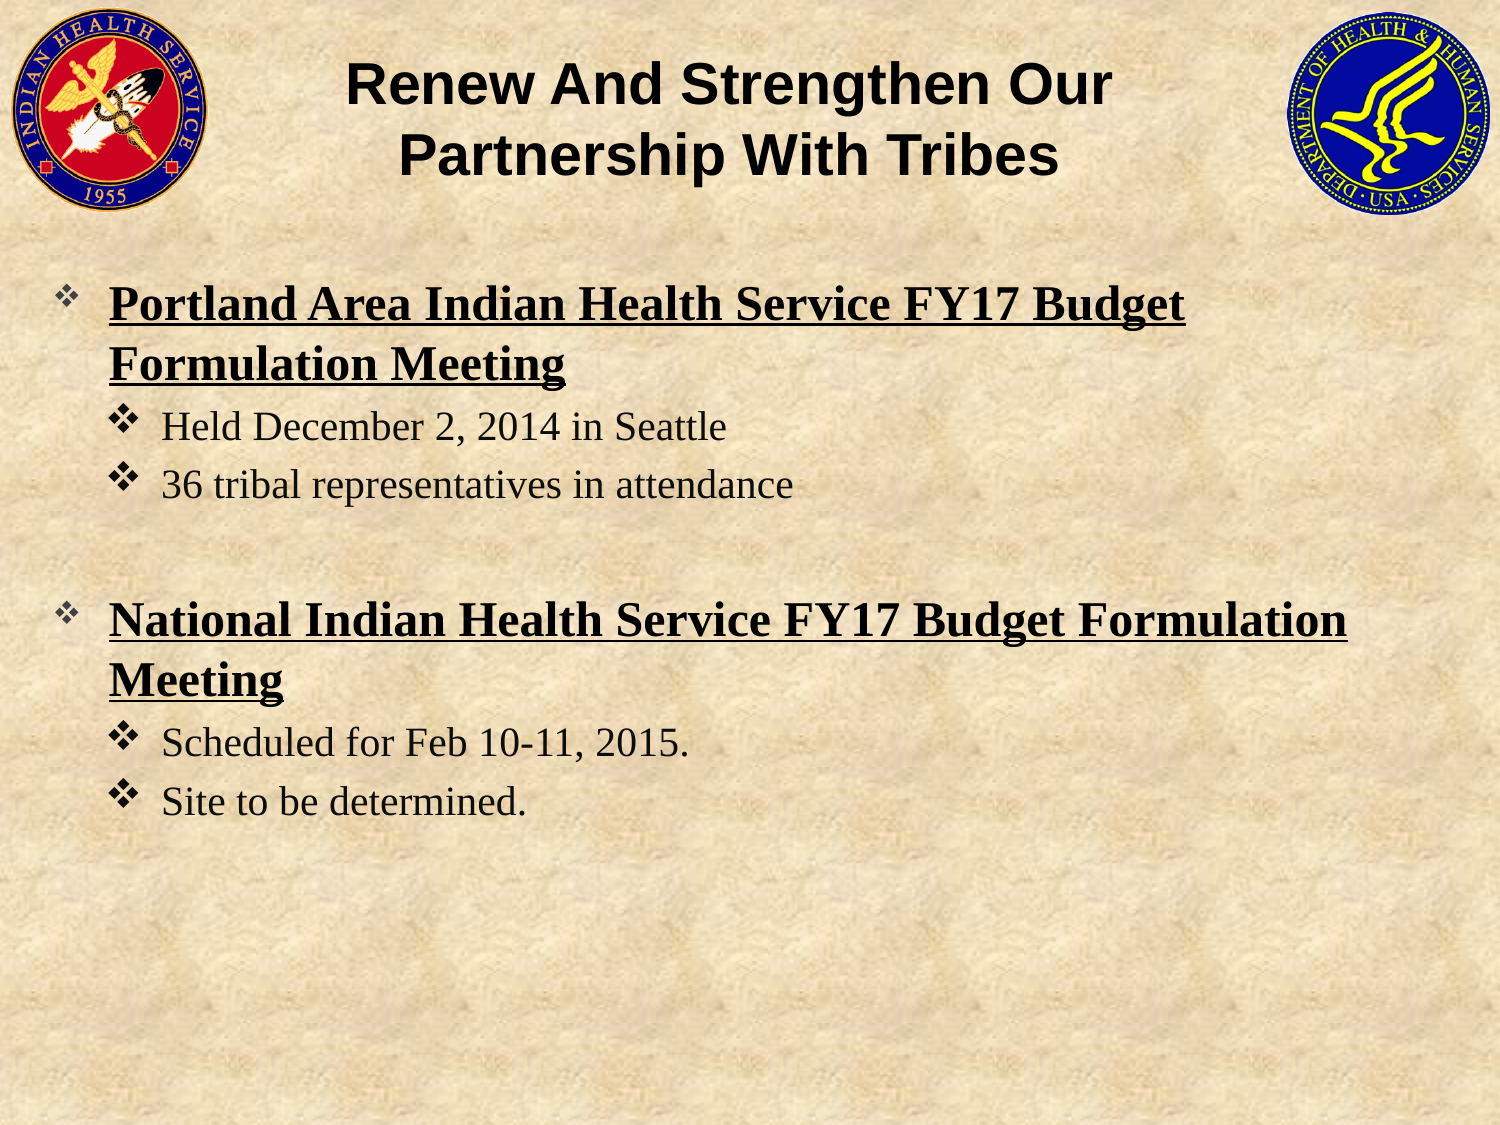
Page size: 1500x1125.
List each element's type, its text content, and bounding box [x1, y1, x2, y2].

list Portland Area Indian Health Service FY17 Budget Formulation Meeting Held December 2, 2014 in Seattle 36 tribal representatives in attendance National Indian Health Service FY17 Budget Formulation Meeting Scheduled for Feb 10-11, 2015. Site to be determined. [37, 262, 1463, 1035]
title Renew And Strengthen Our Partnership With Tribes [160, 37, 1299, 262]
picture [0, 0, 1500, 1125]
